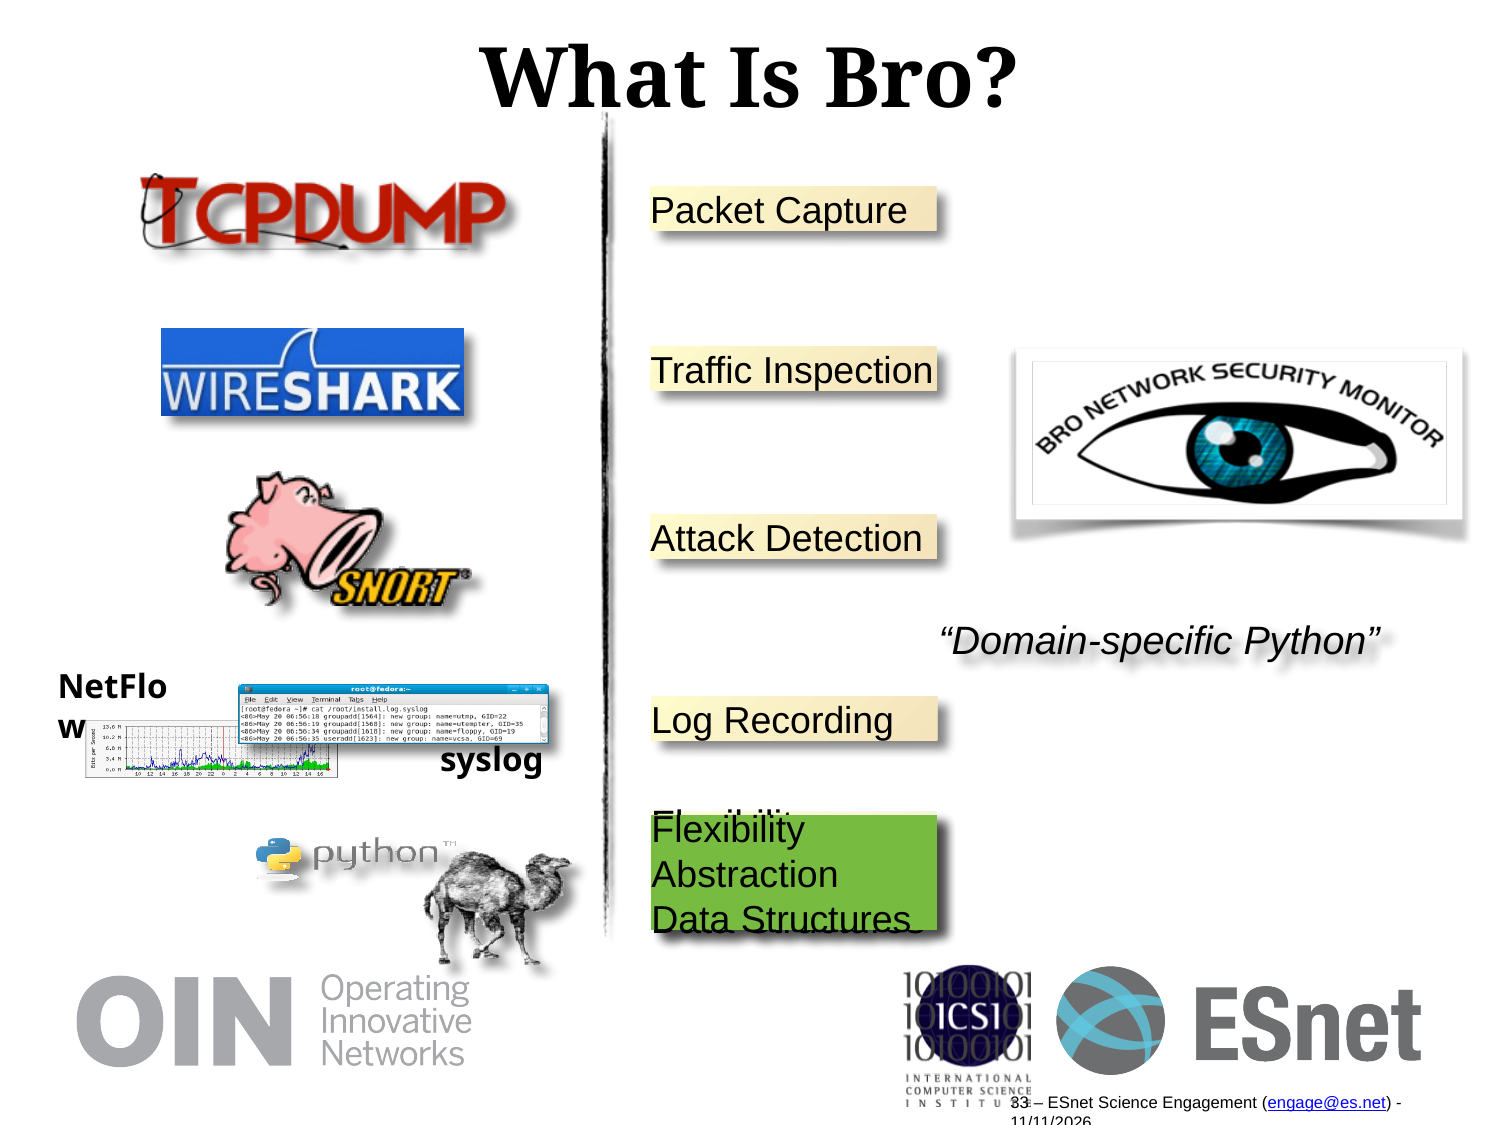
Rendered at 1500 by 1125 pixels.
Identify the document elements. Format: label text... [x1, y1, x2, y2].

text_box Log Recording [651, 696, 938, 741]
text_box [1008, 347, 1471, 546]
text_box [237, 828, 572, 965]
text_box “Domain-specific Python” [938, 616, 1500, 662]
text_box Attack Detection [650, 514, 937, 518]
picture [0, 0, 1500, 1125]
text_box Flexibility Abstraction Data Structures [651, 814, 938, 930]
text_box Traffic Inspection [650, 346, 937, 391]
text_box Flexibility Abstraction Data Structures [650, 811, 937, 930]
title What Is Bro? [32, 23, 1468, 126]
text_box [237, 684, 550, 778]
text_box Packet Capture [649, 186, 937, 231]
text_box Attack Detection [650, 537, 937, 559]
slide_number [1032, 1084, 1485, 1115]
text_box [57, 685, 234, 779]
